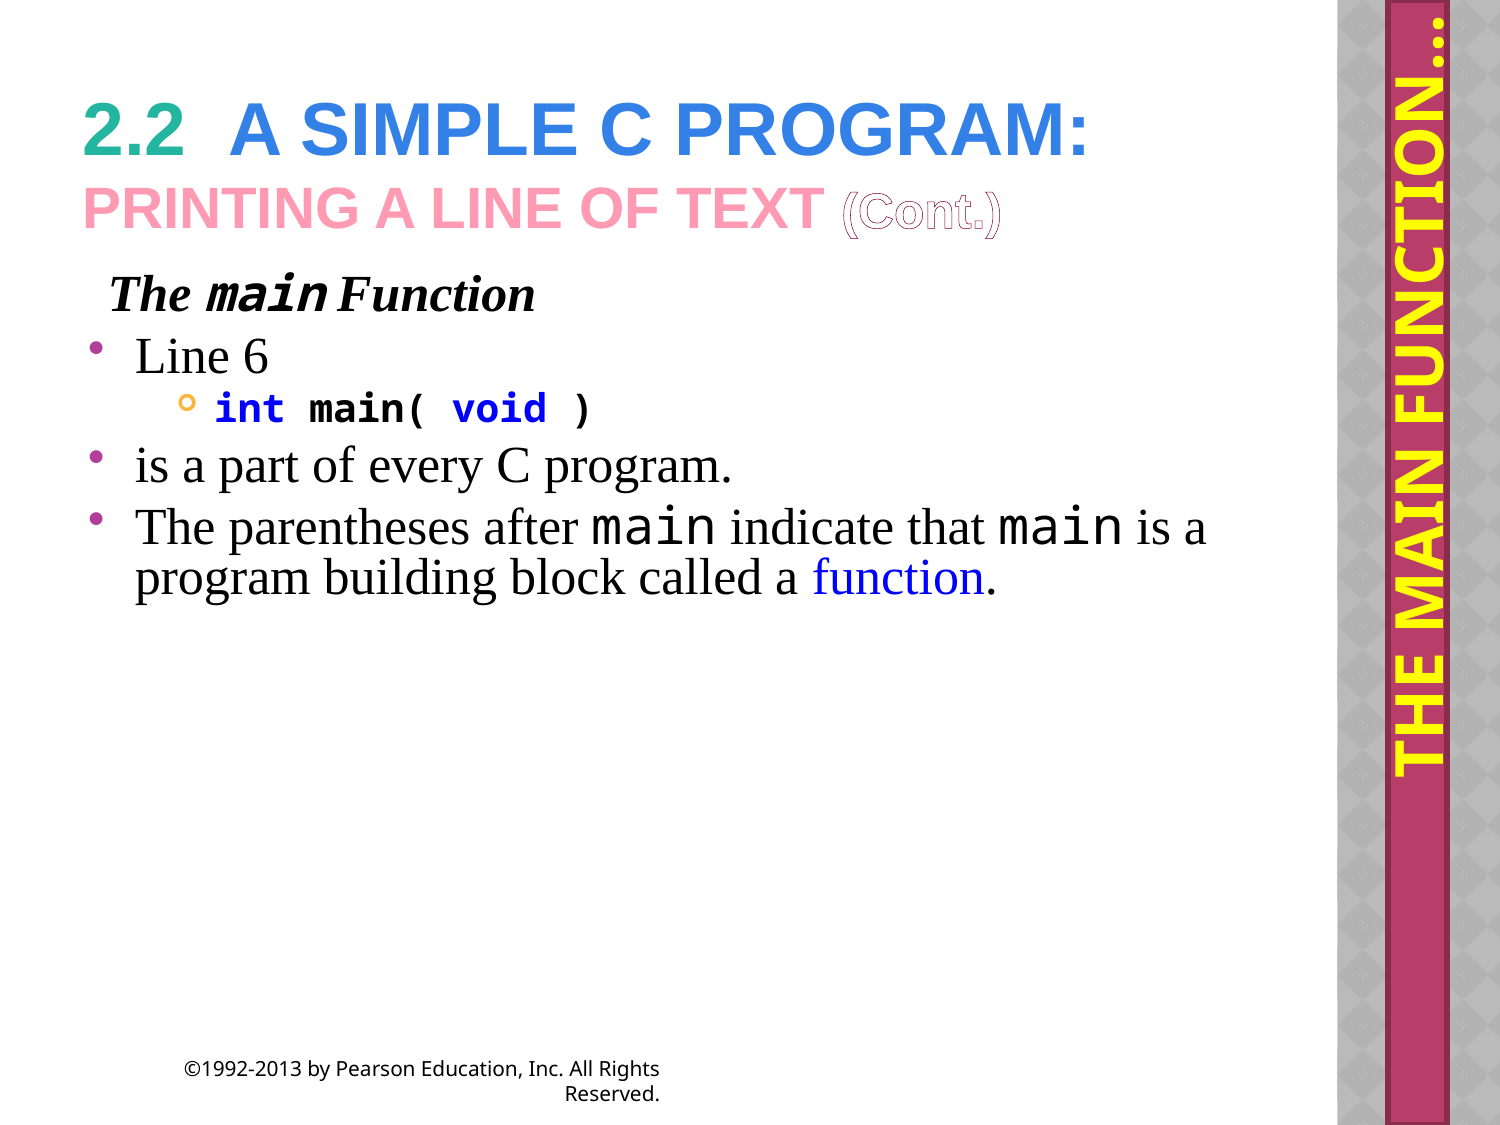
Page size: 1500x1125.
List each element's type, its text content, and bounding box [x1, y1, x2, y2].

list The main Function Line 6 int main( void ) is a part of every C program. The parentheses after main indicate that main is a program building block called a function. [75, 264, 1263, 1059]
title 2.2 A Simple C Program: Printing a Line of Text (Cont.) [75, 52, 1263, 240]
text_box The Main Function… [1385, 0, 1450, 1125]
footer ©1992-2013 by Pearson Education, Inc. All Rights Reserved. [75, 1075, 675, 1114]
